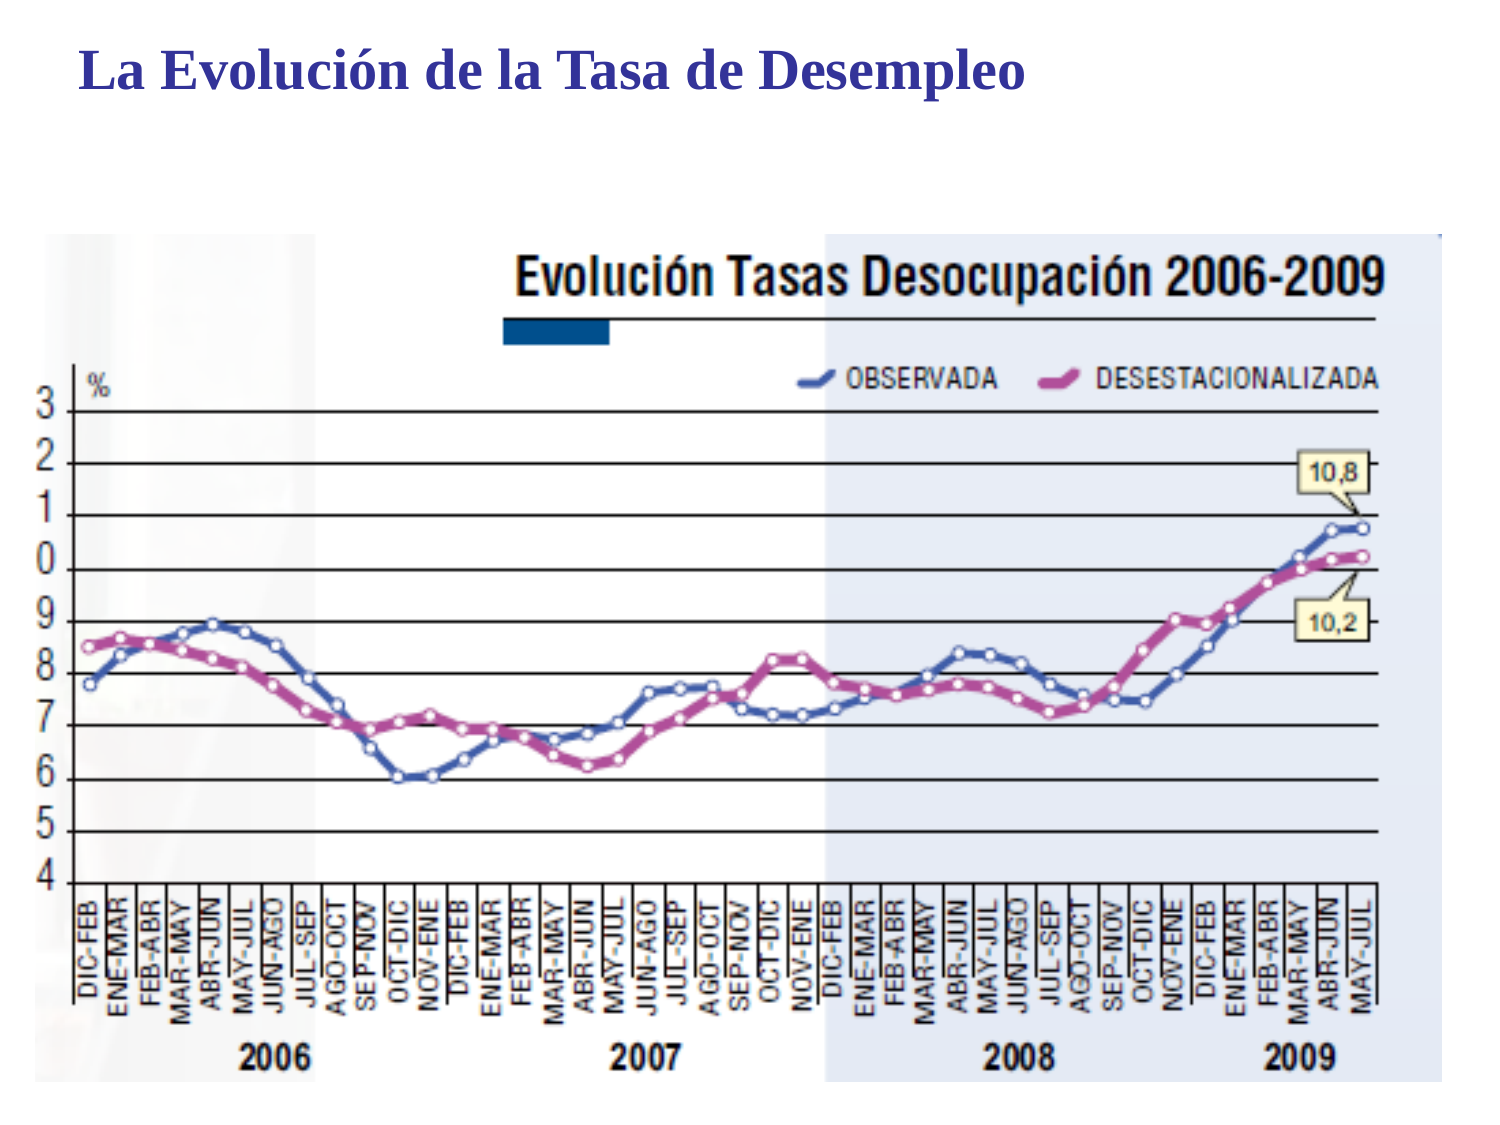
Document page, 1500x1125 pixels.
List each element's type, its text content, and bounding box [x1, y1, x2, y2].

text_box La Evolución de la Tasa de Desempleo [63, 23, 1043, 109]
picture [34, 234, 1442, 1083]
